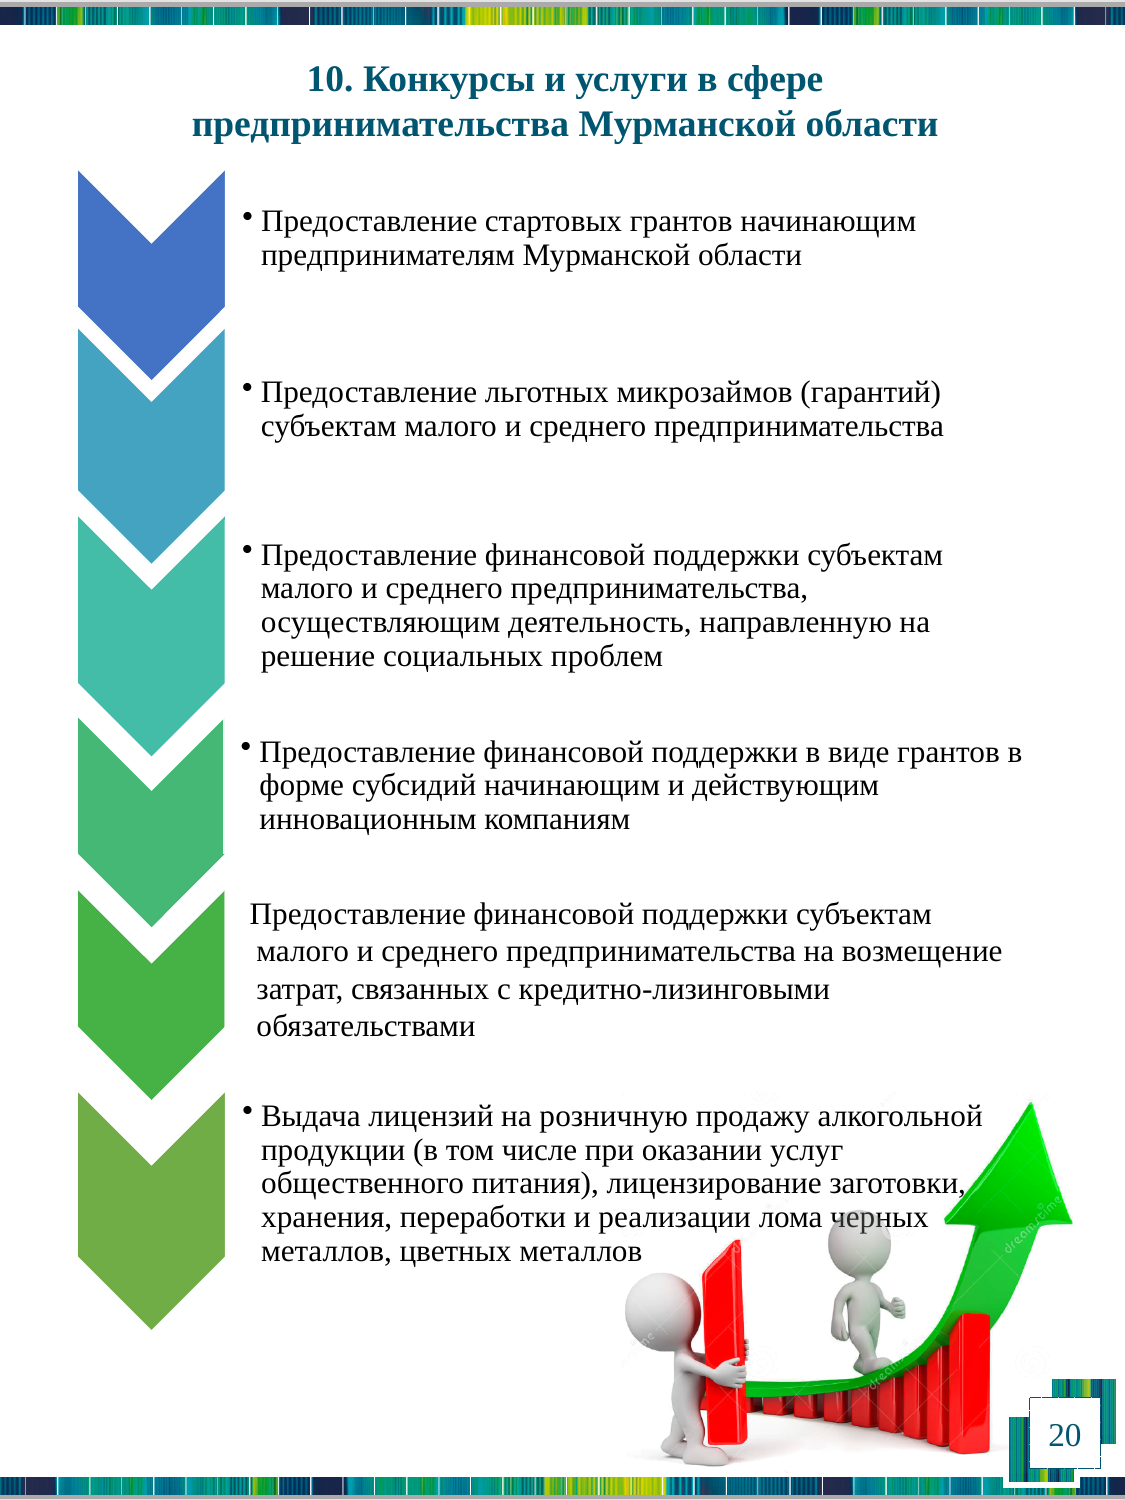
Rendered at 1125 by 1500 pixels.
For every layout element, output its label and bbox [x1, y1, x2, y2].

text_box [0, 0, 1125, 1500]
picture [621, 1092, 1098, 1473]
picture [1031, 1399, 1098, 1467]
